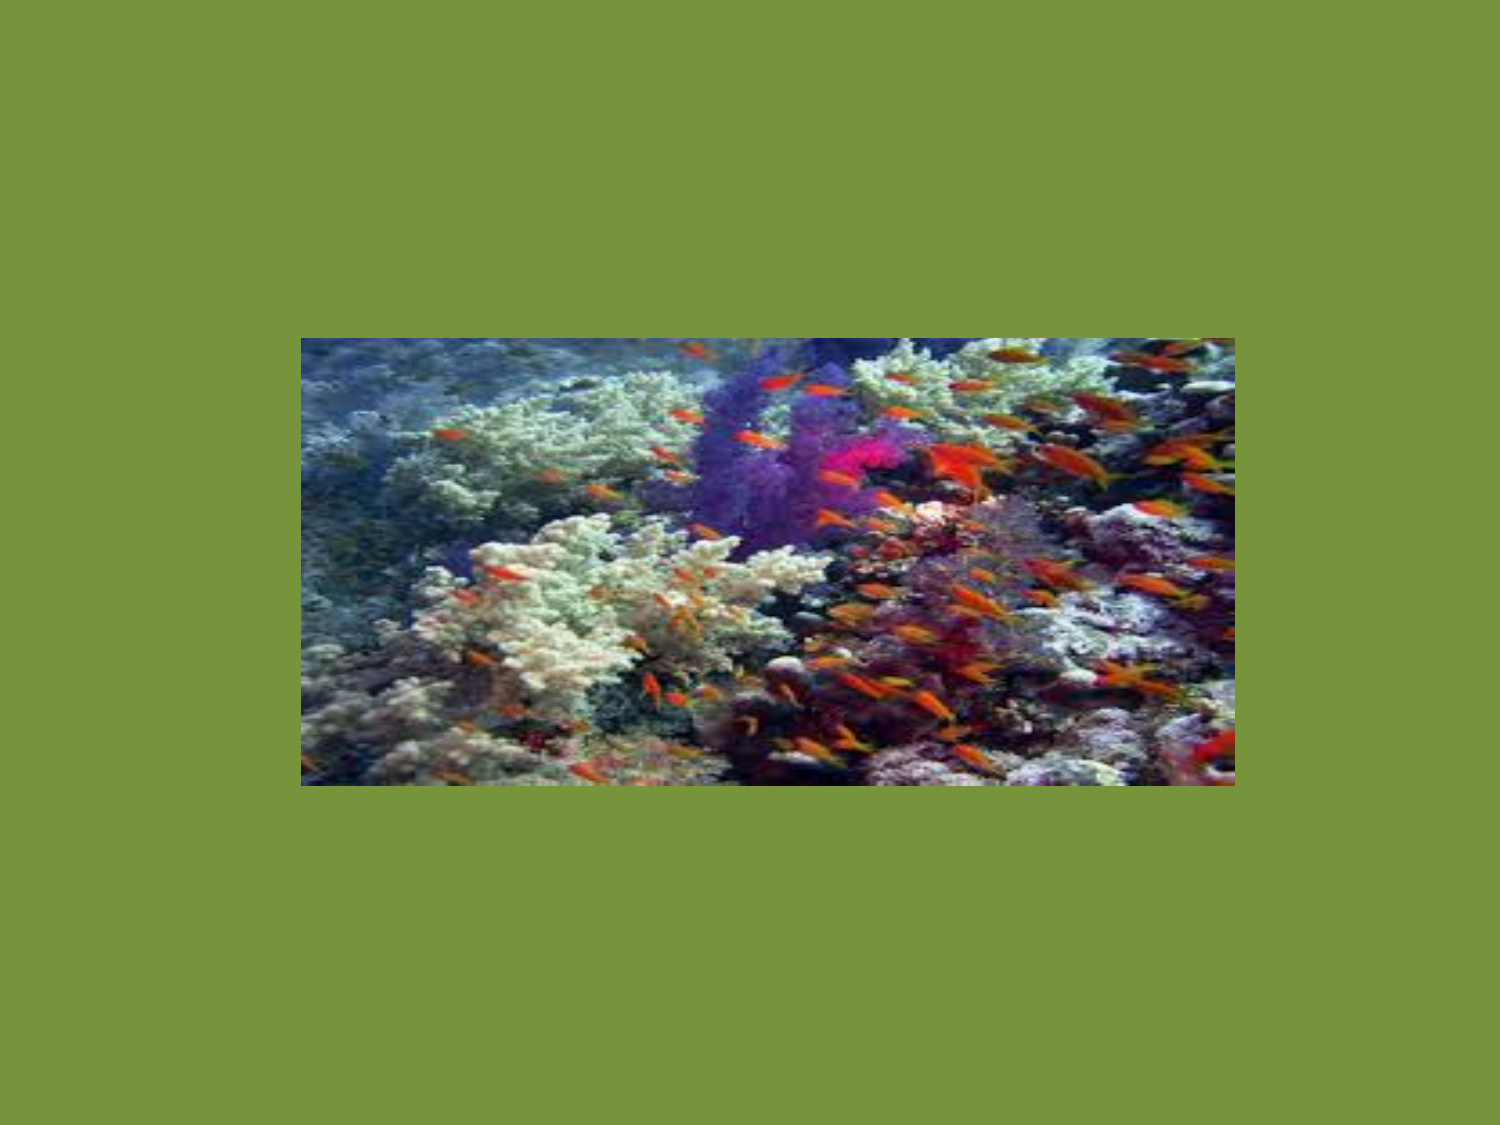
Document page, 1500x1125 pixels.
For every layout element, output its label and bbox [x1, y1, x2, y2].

list [300, 337, 1235, 786]
